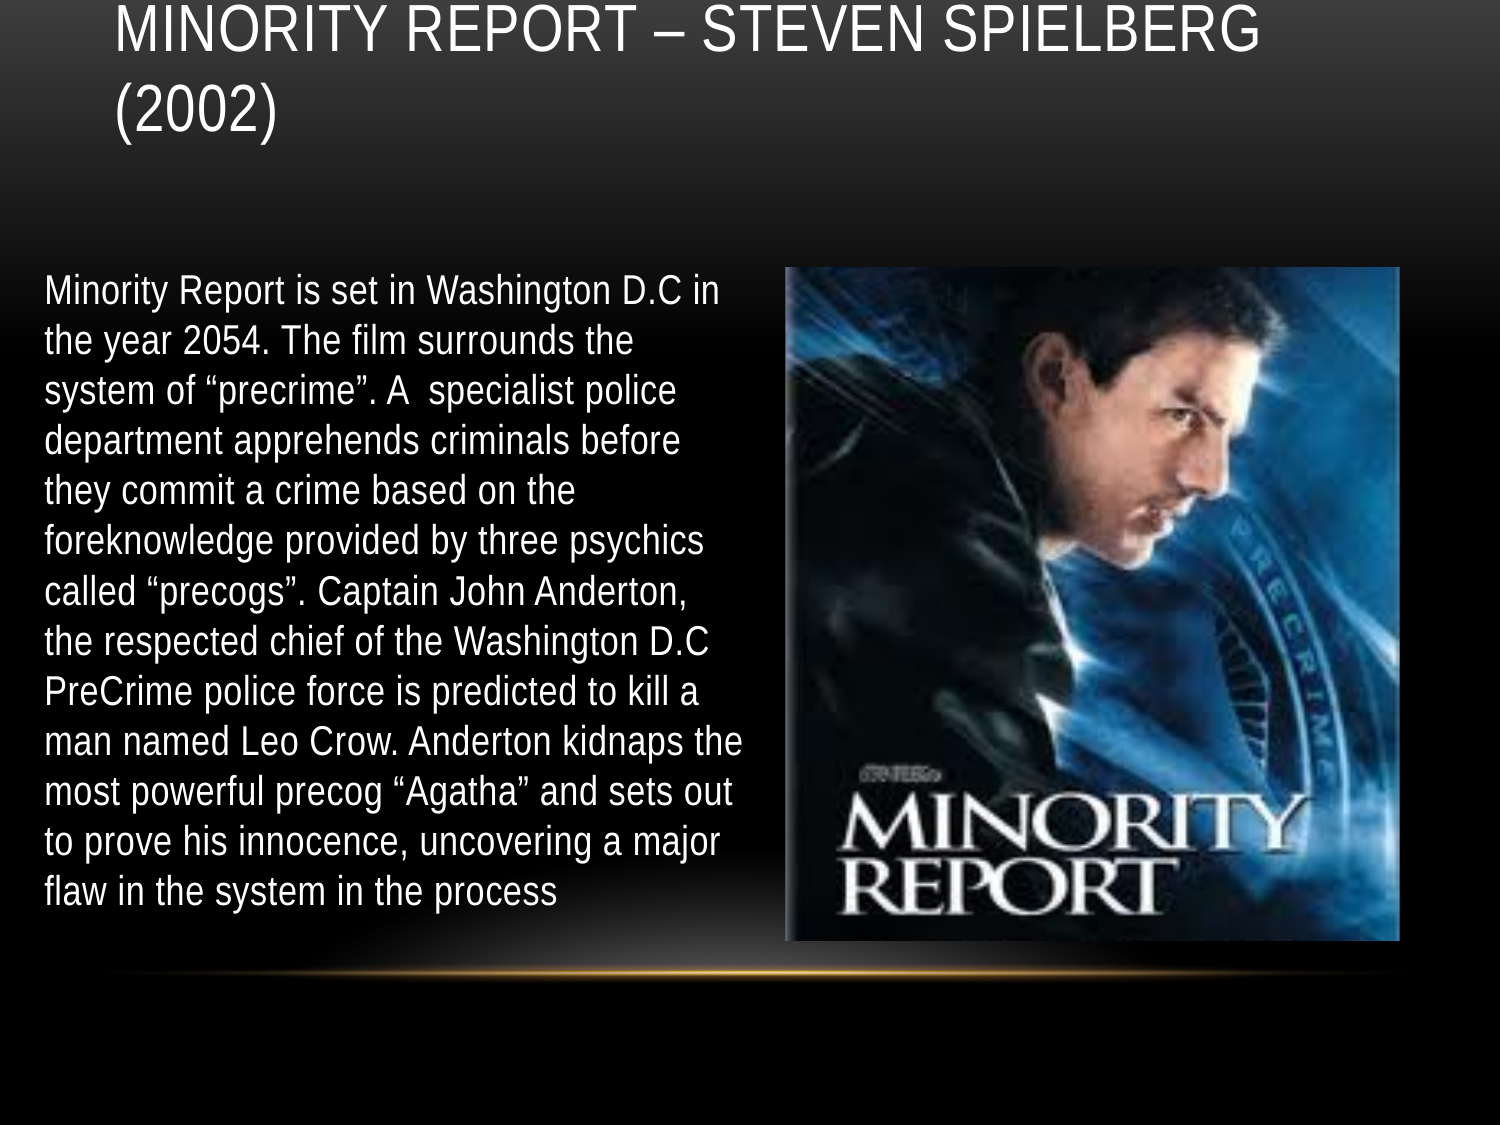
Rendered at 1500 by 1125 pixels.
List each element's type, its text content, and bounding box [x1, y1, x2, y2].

title Minority Report – Steven Spielberg (2002) [99, 45, 1459, 233]
list Minority Report is set in Washington D.C in the year 2054. The film surrounds the system of “precrime”. A specialist police department apprehends criminals before they commit a crime based on the foreknowledge provided by three psychics called “precogs”. Captain John Anderton, the respected chief of the Washington D.C PreCrime police force is predicted to kill a man named Leo Crow. Anderton kidnaps the most powerful precog “Agatha” and sets out to prove his innocence, uncovering a major flaw in the system in the process [29, 255, 762, 938]
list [785, 266, 1400, 941]
picture [0, 0, 1500, 1125]
